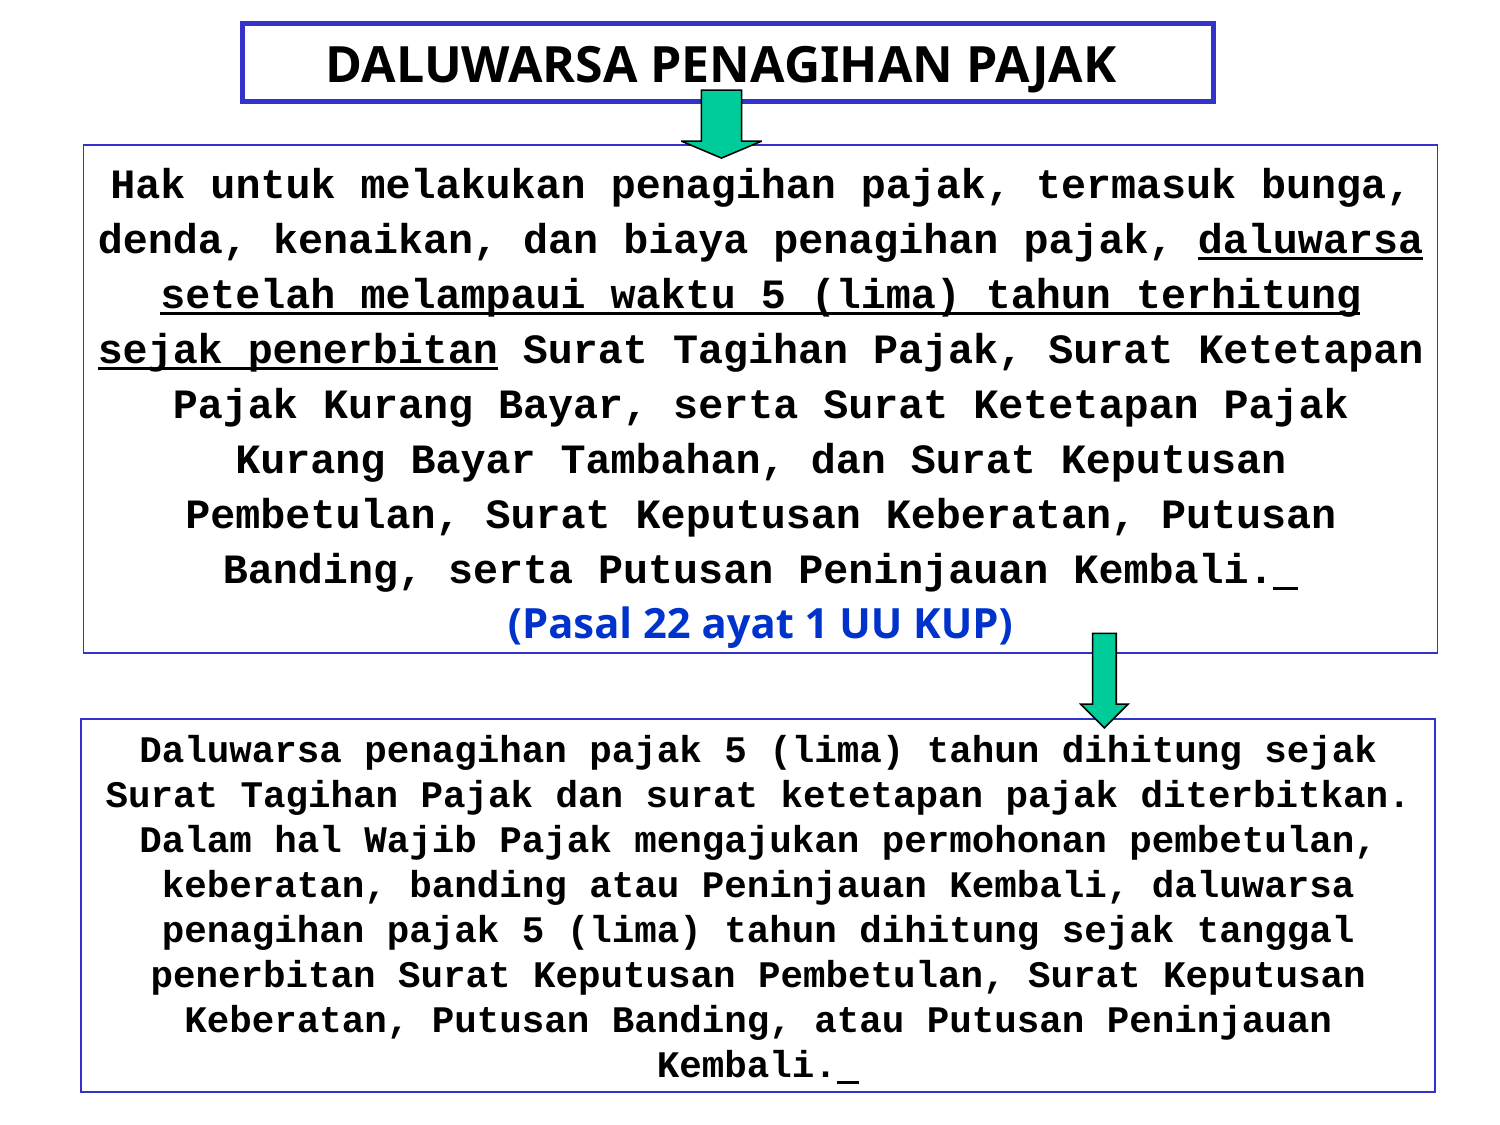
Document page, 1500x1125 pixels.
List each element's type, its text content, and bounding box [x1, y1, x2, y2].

text_box [681, 90, 762, 159]
text_box Hak untuk melakukan penagihan pajak, termasuk bunga, denda, kenaikan, dan biaya penagihan pajak, daluwarsa setelah melampaui waktu 5 (lima) tahun terhitung sejak penerbitan Surat Tagihan Pajak, Surat Ketetapan Pajak Kurang Bayar, serta Surat Ketetapan Pajak Kurang Bayar Tambahan, dan Surat Keputusan Pembetulan, Surat Keputusan Keberatan, Putusan Banding, serta Putusan Peninjauan Kembali. (Pasal 22 ayat 1 UU KUP) [83, 145, 1438, 653]
text_box Daluwarsa penagihan pajak 5 (lima) tahun dihitung sejak Surat Tagihan Pajak dan surat ketetapan pajak diterbitkan. Dalam hal Wajib Pajak mengajukan permohonan pembetulan, keberatan, banding atau Peninjauan Kembali, daluwarsa penagihan pajak 5 (lima) tahun dihitung sejak tanggal penerbitan Surat Keputusan Pembetulan, Surat Keputusan Keberatan, Putusan Banding, atau Putusan Peninjauan Kembali. [80, 718, 1436, 1092]
text_box [1080, 633, 1129, 728]
title DALUWARSA PENAGIHAN PAJAK [241, 23, 1214, 103]
